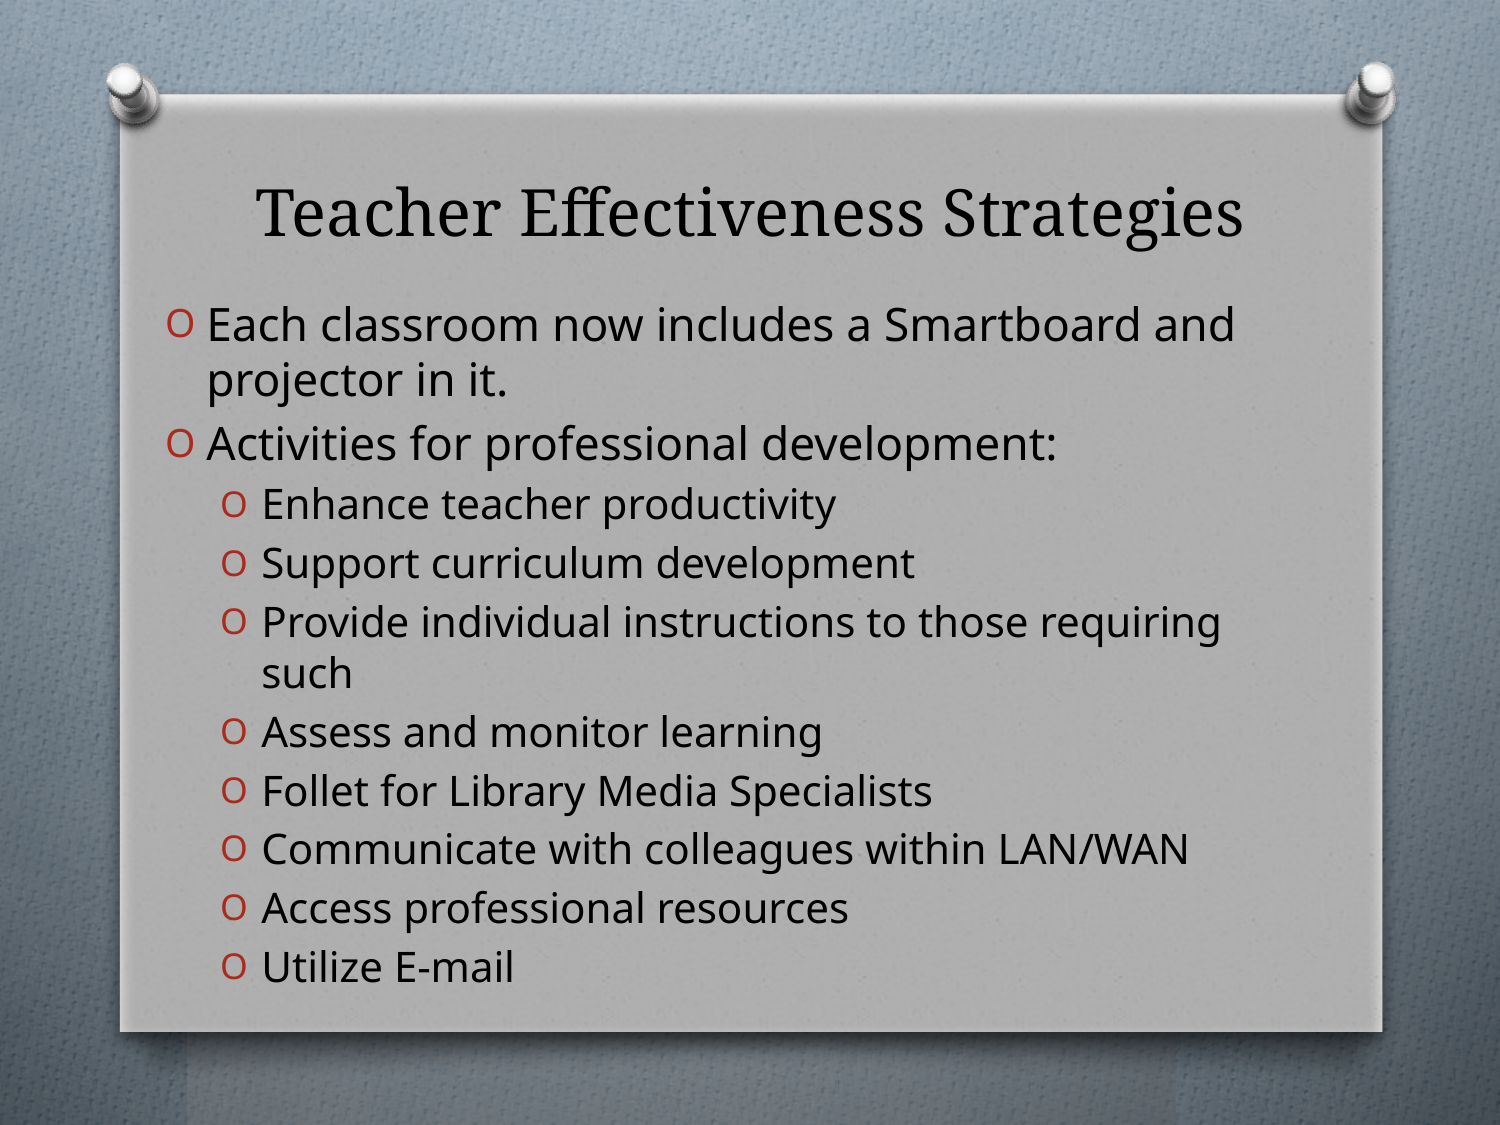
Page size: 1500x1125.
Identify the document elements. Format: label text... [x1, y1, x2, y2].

title Teacher Effectiveness Strategies [179, 134, 1323, 287]
list Each classroom now includes a Smartboard and projector in it. Activities for professional development: Enhance teacher productivity Support curriculum development Provide individual instructions to those requiring such Assess and monitor learning Follet for Library Media Specialists Communicate with colleagues within LAN/WAN Access professional resources Utilize E-mail [150, 287, 1338, 1000]
picture [75, 29, 198, 153]
picture [1317, 35, 1439, 156]
